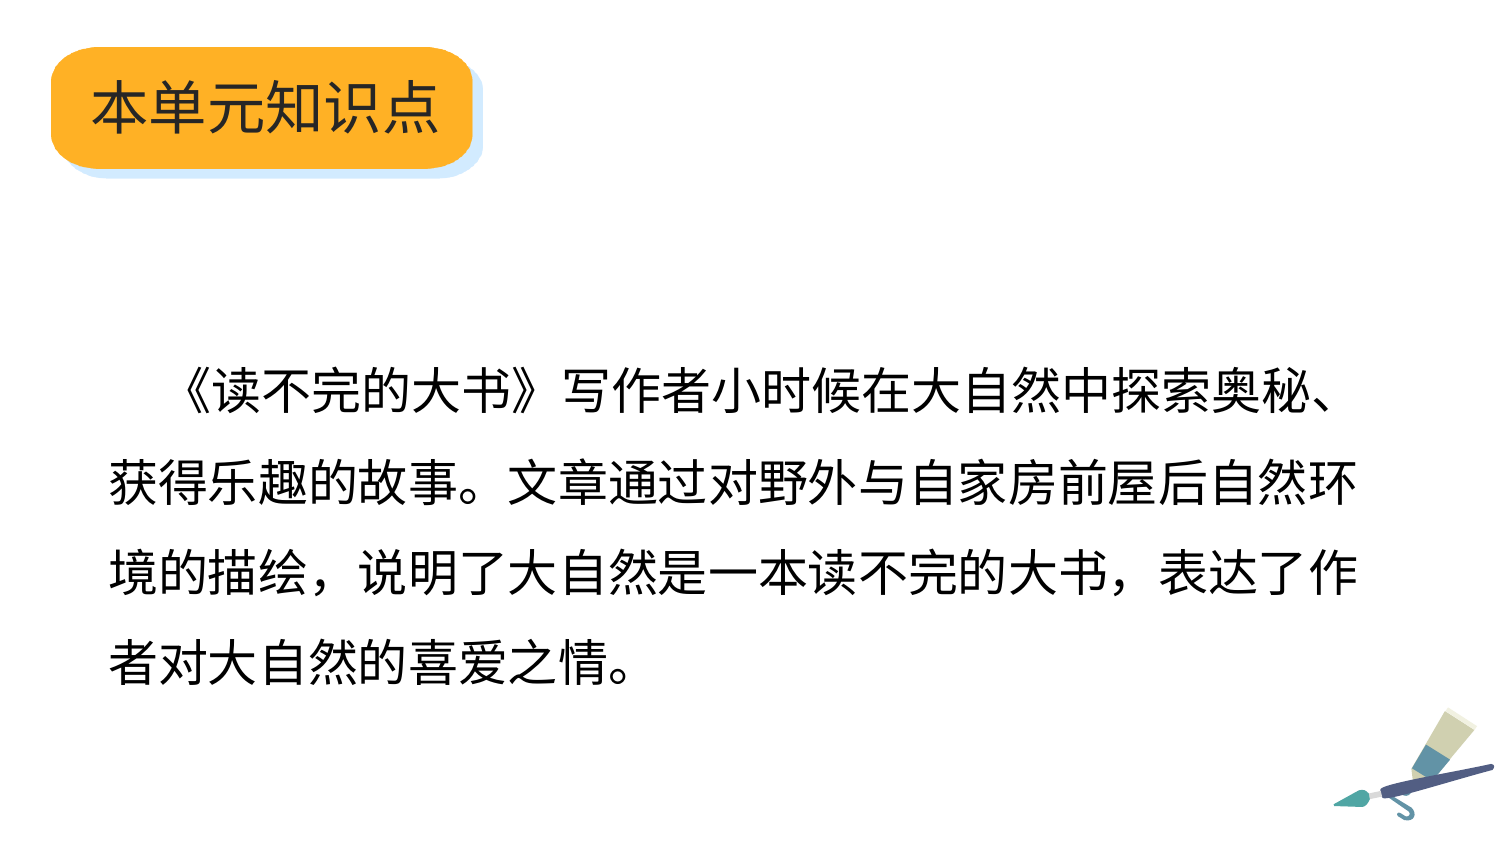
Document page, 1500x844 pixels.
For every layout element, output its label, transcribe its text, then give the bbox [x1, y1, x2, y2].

picture [51, 47, 483, 179]
text_box 《读不完的大书》写作者小时候在大自然中探索奥秘、获得乐趣的故事。文章通过对野外与自家房前屋后自然环境的描绘，说明了大自然是一本读不完的大书，表达了作者对大自然的喜爱之情。 [96, 310, 1403, 697]
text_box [1358, 708, 1481, 844]
